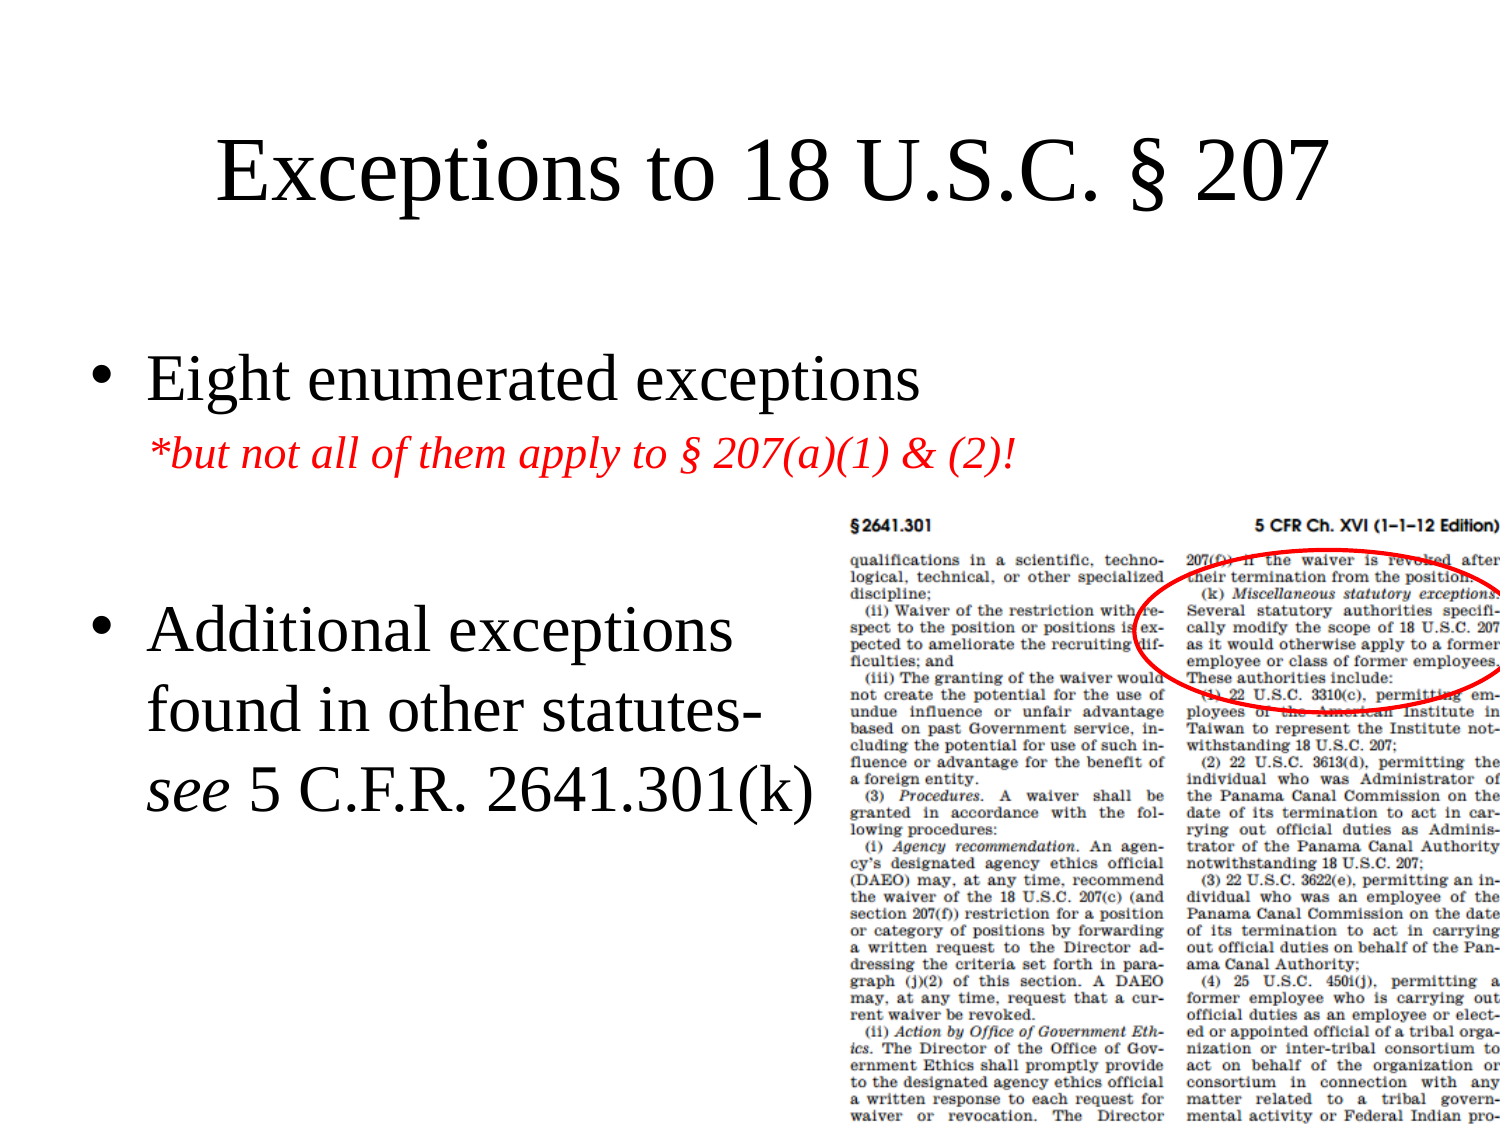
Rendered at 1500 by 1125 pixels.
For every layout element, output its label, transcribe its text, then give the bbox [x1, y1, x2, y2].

list Eight enumerated exceptions *but not all of them apply to § 207(a)(1) & (2)! Additional exceptions found in other statutes- see 5 C.F.R. 2641.301(k) [75, 262, 1425, 1005]
picture [824, 505, 1500, 1125]
text_box Exceptions to 18 U.S.C. § 207 [99, 70, 1450, 258]
